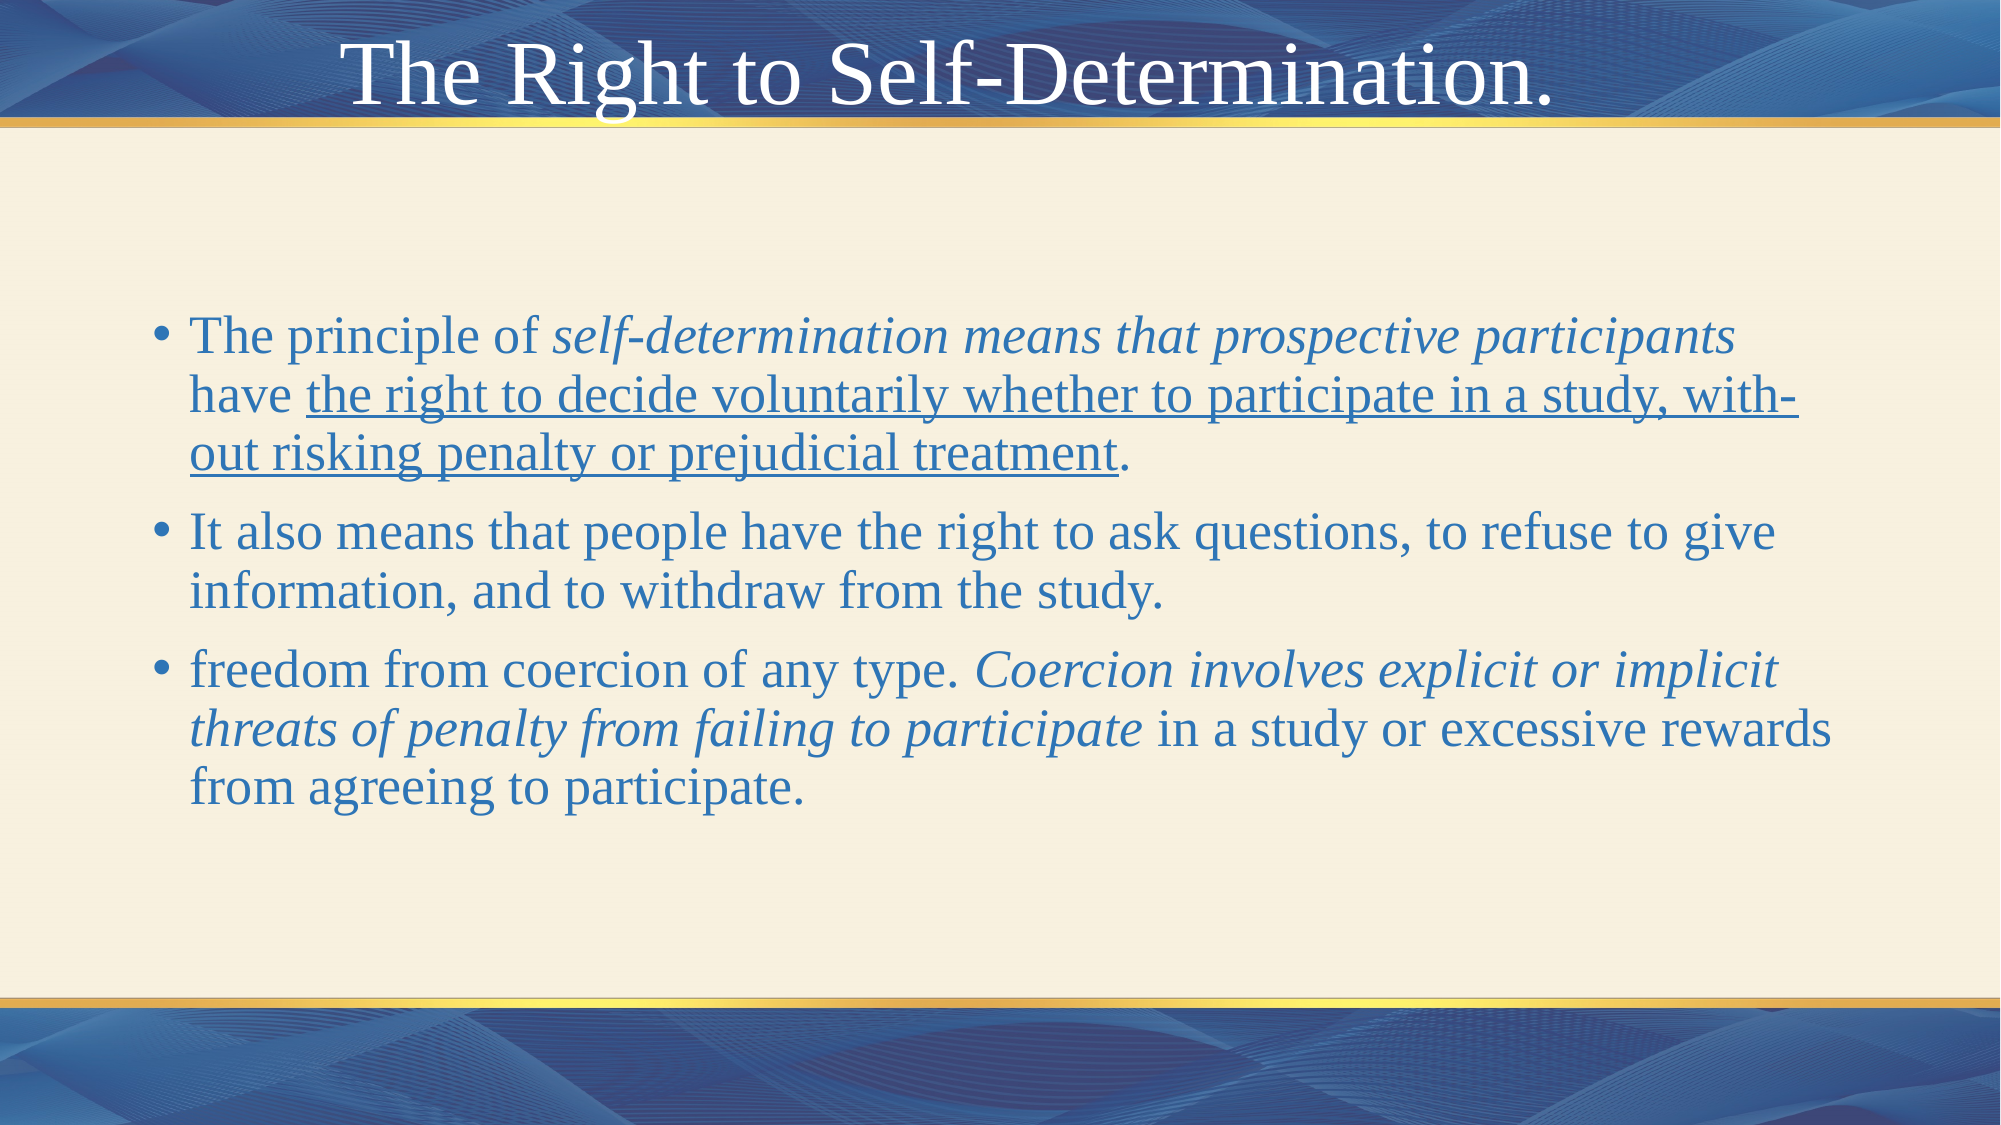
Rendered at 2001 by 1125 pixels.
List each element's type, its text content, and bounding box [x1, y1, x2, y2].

list The principle of self-determination means that prospective participants have the right to decide voluntarily whether to participate in a study, with-out risking penalty or prejudicial treatment. It also means that people have the right to ask questions, to refuse to give information, and to withdraw from the study. freedom from coercion of any type. Coercion involves explicit or implicit threats of penalty from failing to participate in a study or excessive rewards from agreeing to participate. [137, 299, 1863, 1014]
title The Right to Self-Determination. [324, 0, 1675, 150]
picture [0, 0, 2001, 1125]
